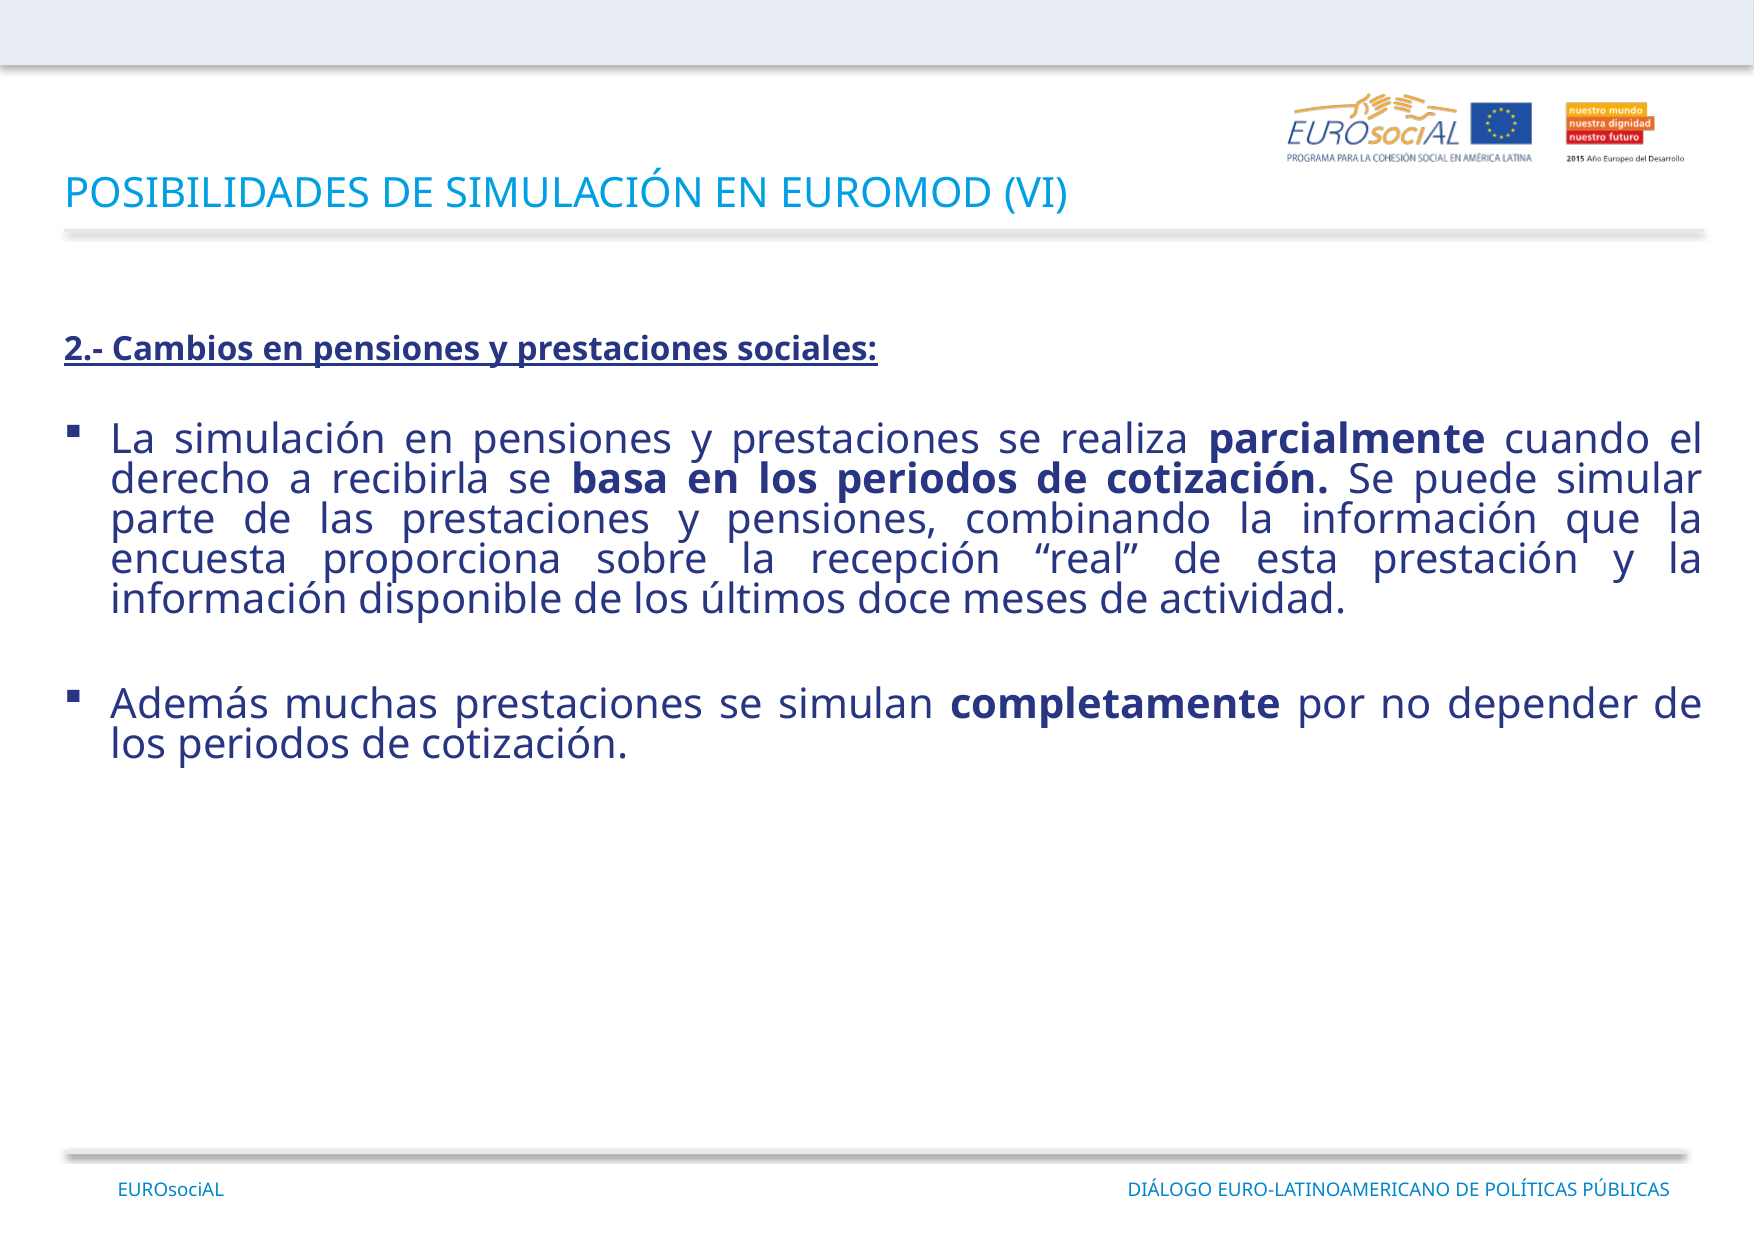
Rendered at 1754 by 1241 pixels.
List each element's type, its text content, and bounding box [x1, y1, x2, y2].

picture [1278, 88, 1692, 158]
text_box 2.- Cambios en pensiones y prestaciones sociales: La simulación en pensiones y prestaciones se realiza parcialmente cuando el derecho a recibirla se basa en los periodos de cotización. Se puede simular parte de las prestaciones y pensiones, combinando la información que la encuesta proporciona sobre la recepción “real” de esta prestación y la información disponible de los últimos doce meses de actividad. Además muchas prestaciones se simulan completamente por no depender de los periodos de cotización. [64, 265, 1704, 1140]
text_box POSIBILIDADES DE SIMULACIÓN EN EUROMOD (VI) [49, 158, 1692, 233]
